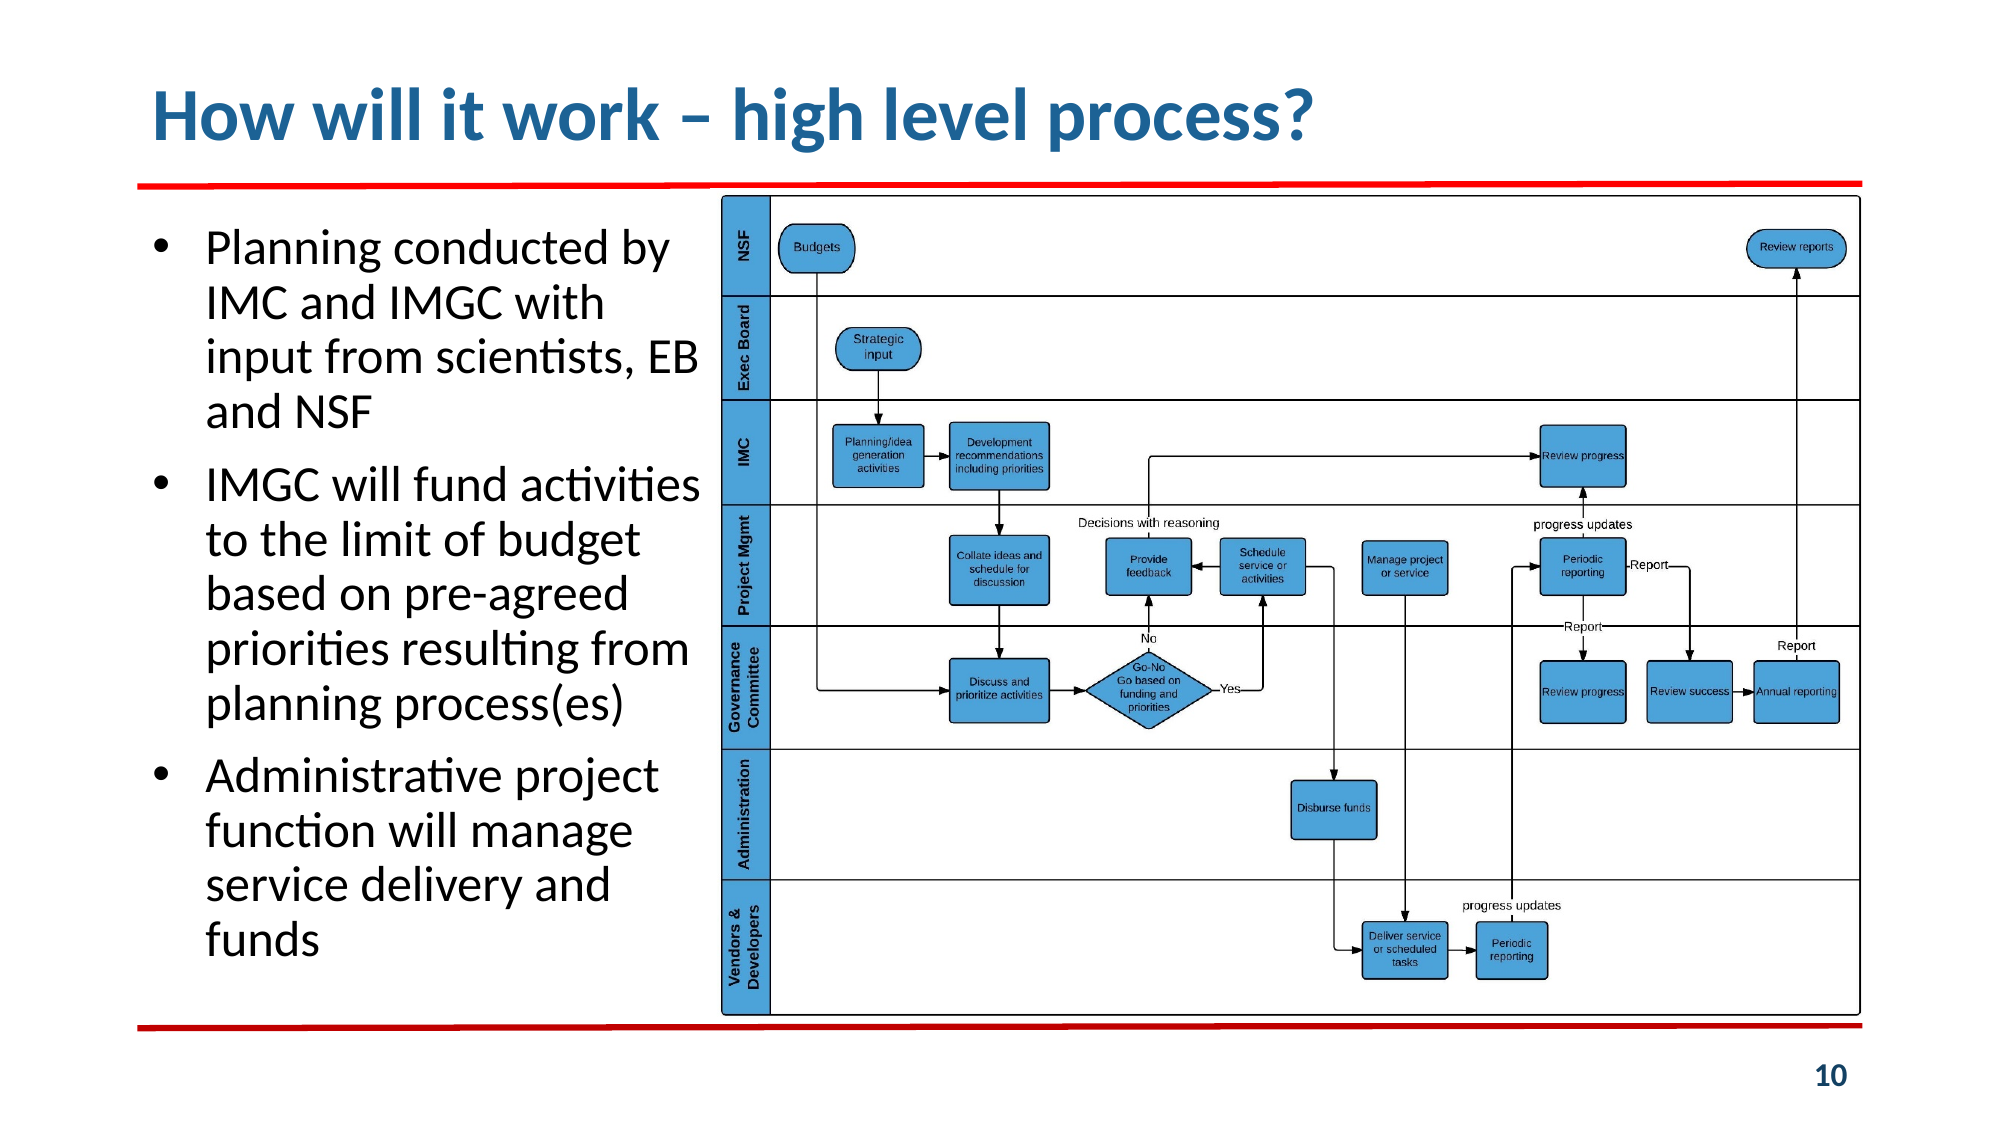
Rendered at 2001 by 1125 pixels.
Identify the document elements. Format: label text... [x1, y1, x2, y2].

picture [710, 188, 1869, 1023]
list Planning conducted by IMC and IMGC with input from scientists, EB and NSF IMGC will fund activities to the limit of budget based on pre-agreed priorities resulting from planning process(es) Administrative project function will manage service delivery and funds [137, 213, 710, 1014]
title How will it work – high level process? [137, 59, 1863, 172]
slide_number 10 [1412, 1042, 1863, 1103]
